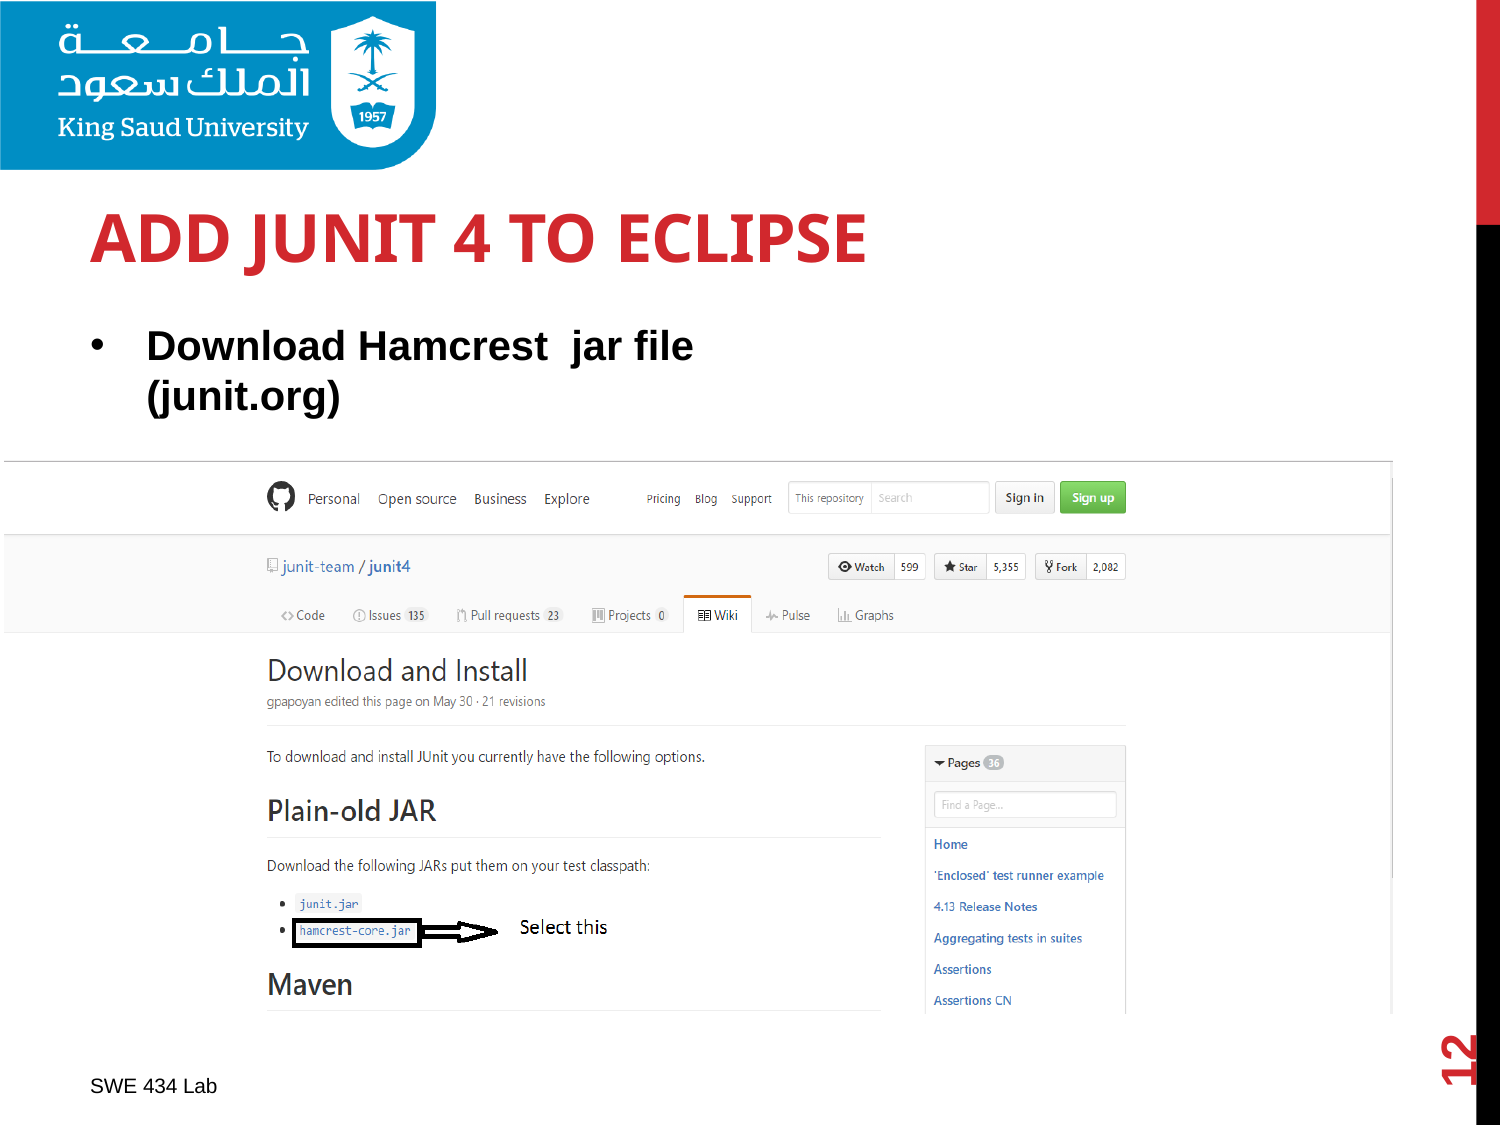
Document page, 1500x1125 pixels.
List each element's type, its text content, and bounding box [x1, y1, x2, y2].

text_box [0, 0, 438, 175]
text_box 12 [1433, 1030, 1489, 1091]
picture [4, 460, 1393, 1015]
title ADD JUNIT 4 TO ECLIPSE [75, 184, 1425, 384]
footer SWE 434 Lab [87, 1074, 220, 1125]
text_box Download Hamcrest jar file (junit.org) [87, 318, 866, 419]
